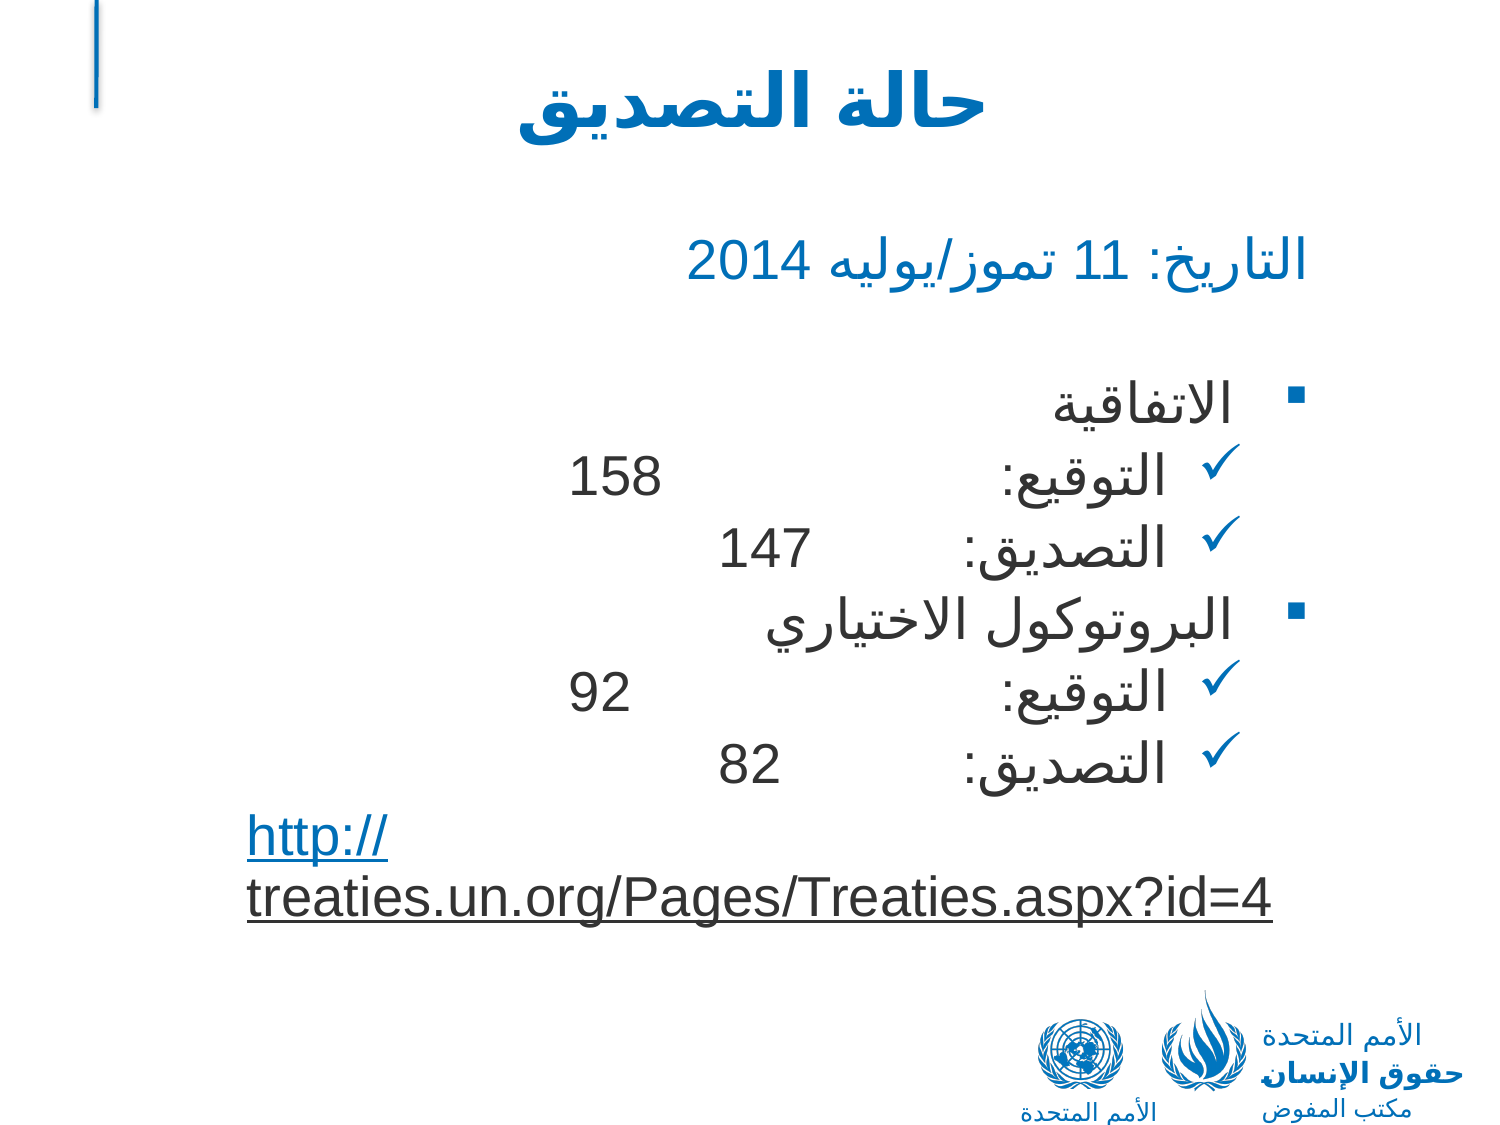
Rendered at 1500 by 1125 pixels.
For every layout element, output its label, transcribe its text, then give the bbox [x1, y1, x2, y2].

title حالة التصديق [71, 45, 1437, 224]
text_box الأمم المتحدة [982, 1089, 1195, 1125]
picture [1037, 990, 1457, 1107]
text_box التاريخ: 11 تموز/يوليه 2014 الاتفاقية التوقيع: 158 التصديق: 147 البروتوكول الاختياري التوقيع: 92 التصديق: 82 http://treaties.un.org/Pages/Treaties.aspx?id=4 [166, 223, 1325, 995]
text_box الأمم المتحدة حقوق الإنسان مكتب المفوض السامي [1246, 1009, 1500, 1098]
